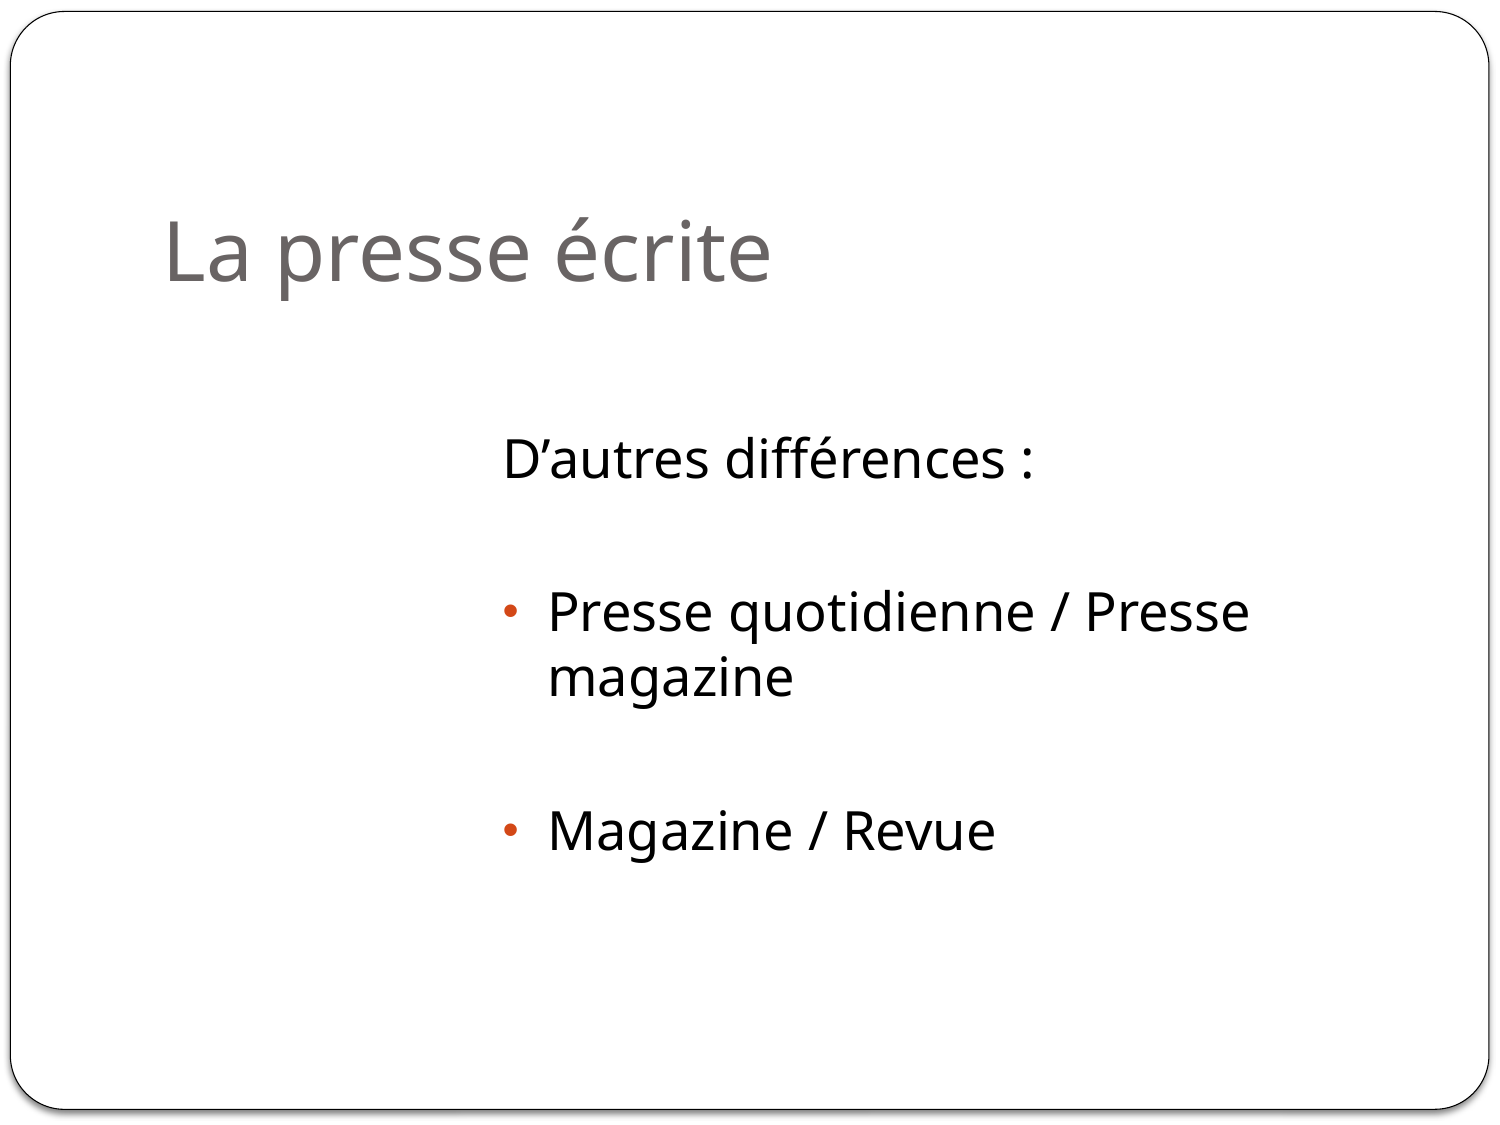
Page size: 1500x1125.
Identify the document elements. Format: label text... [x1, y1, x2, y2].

title La presse écrite [147, 125, 1423, 314]
list D’autres différences : Presse quotidienne / Presse magazine Magazine / Revue [487, 262, 1426, 1001]
